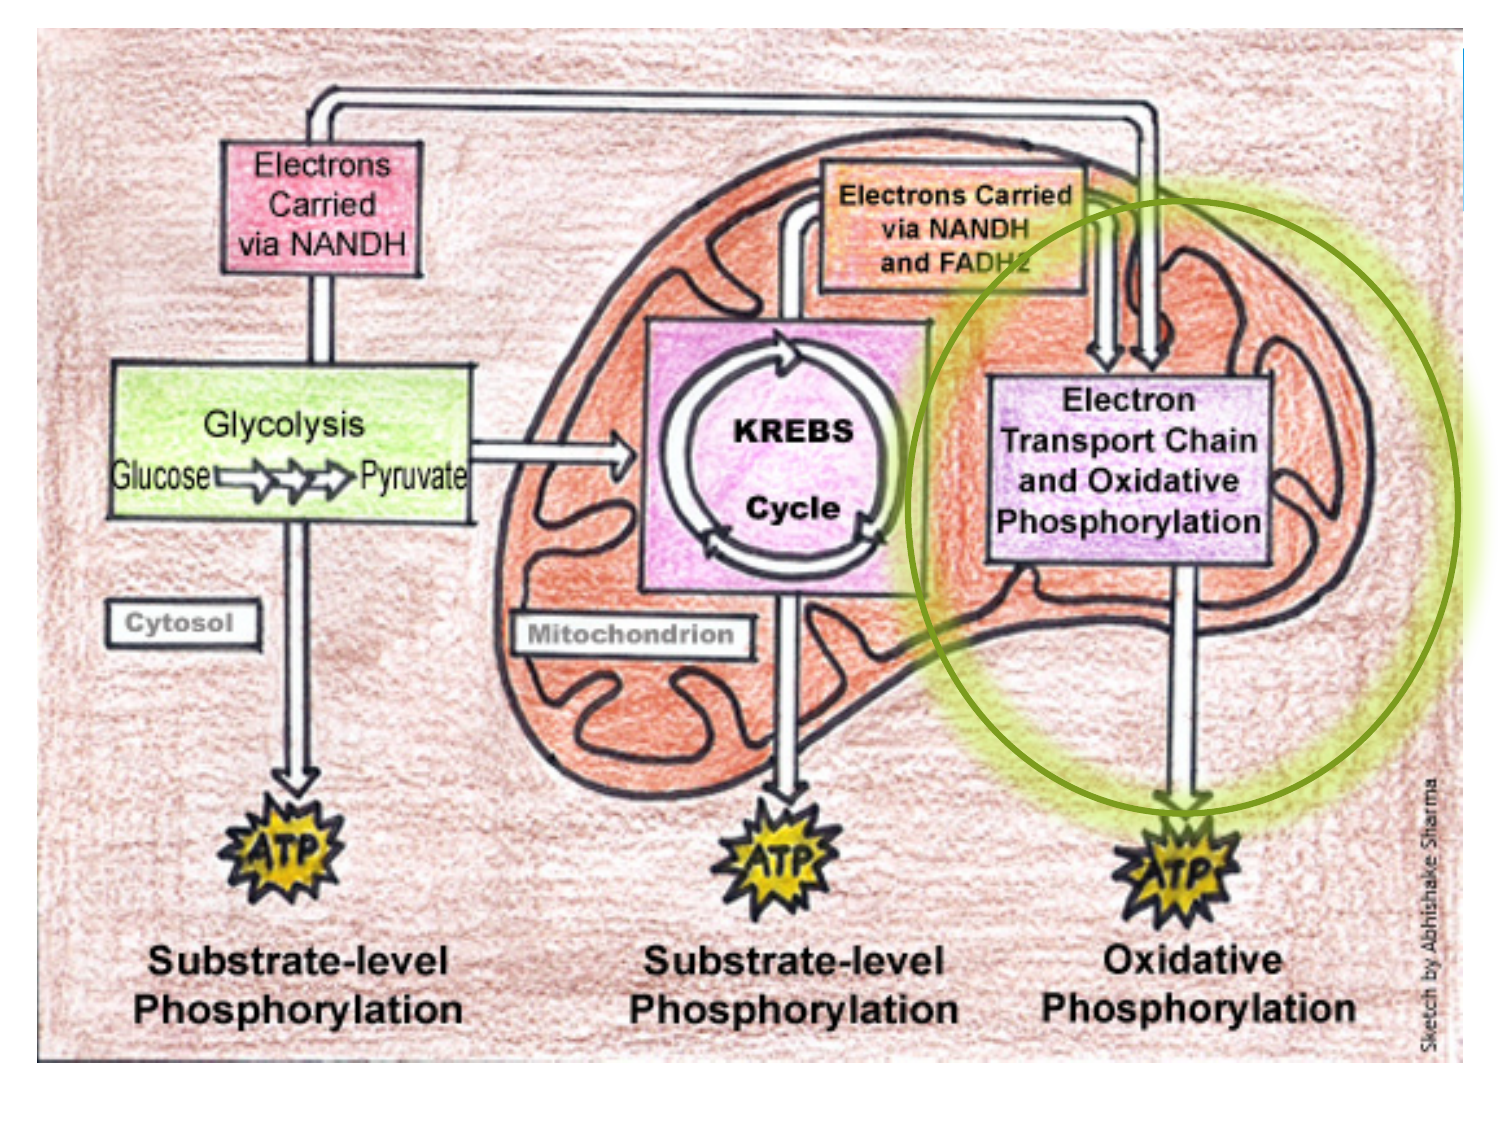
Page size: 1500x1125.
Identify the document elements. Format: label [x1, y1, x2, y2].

picture [37, 28, 1463, 1063]
